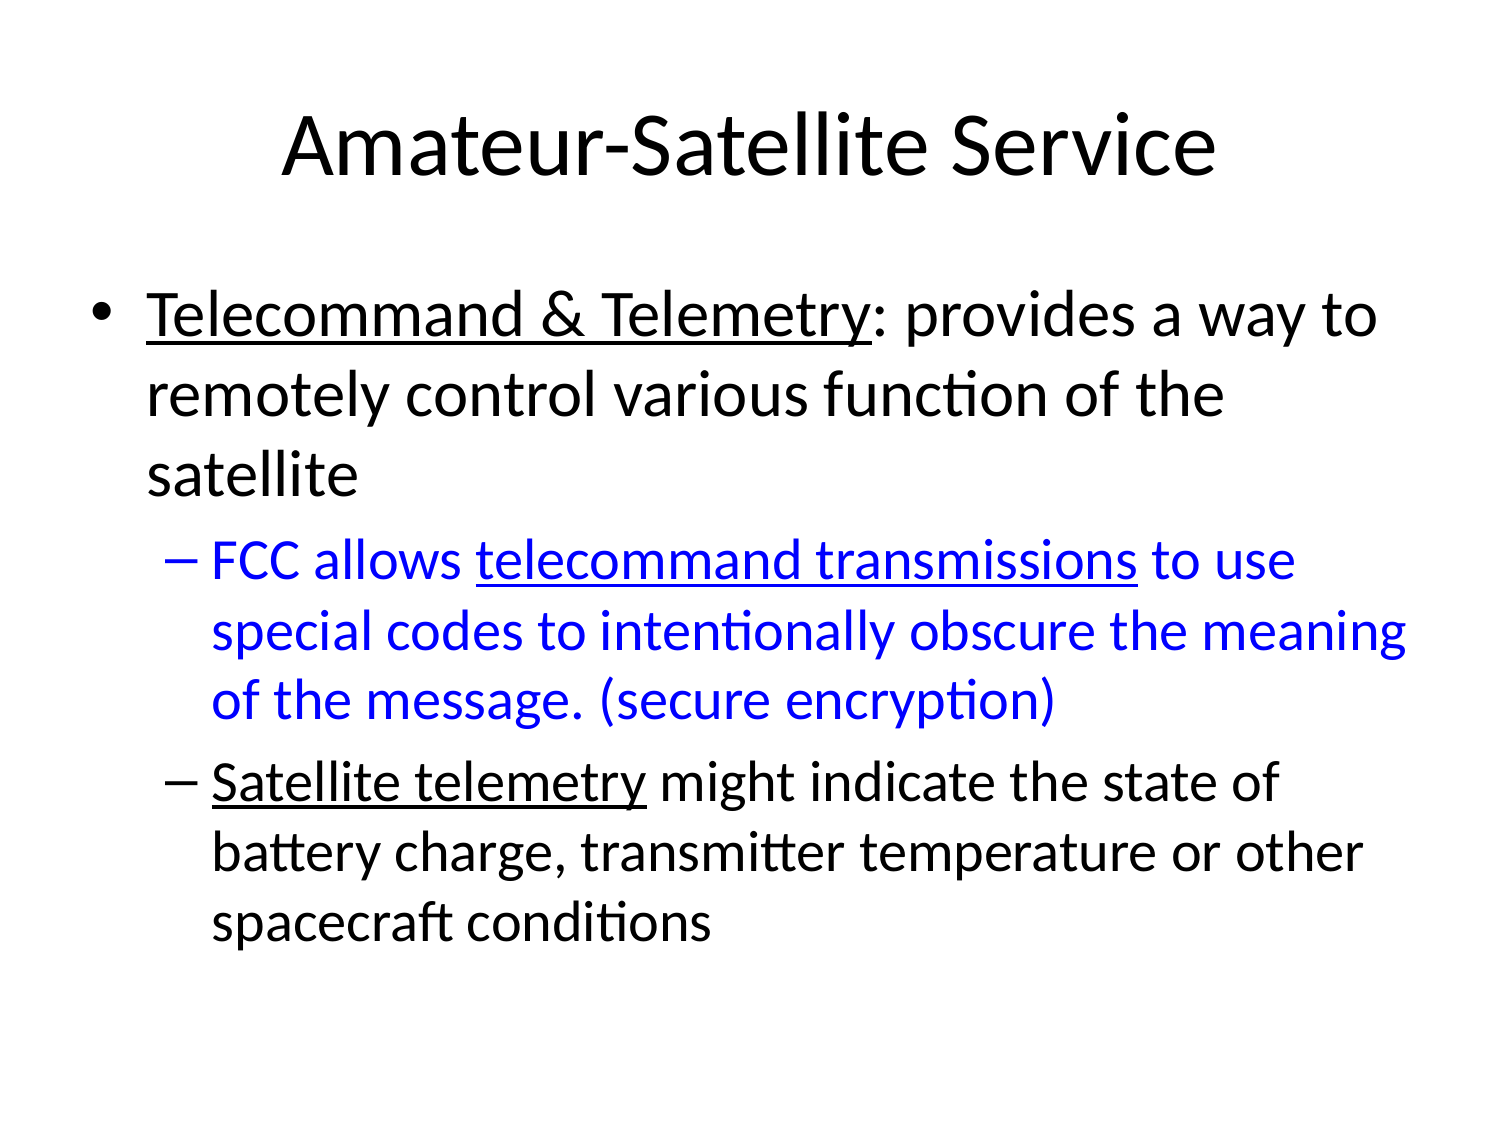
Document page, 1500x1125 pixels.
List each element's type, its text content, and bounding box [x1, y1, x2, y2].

list Telecommand & Telemetry: provides a way to remotely control various function of the satellite FCC allows telecommand transmissions to use special codes to intentionally obscure the meaning of the message. (secure encryption) Satellite telemetry might indicate the state of battery charge, transmitter temperature or other spacecraft conditions [75, 262, 1425, 1005]
title Amateur-Satellite Service [75, 45, 1425, 233]
